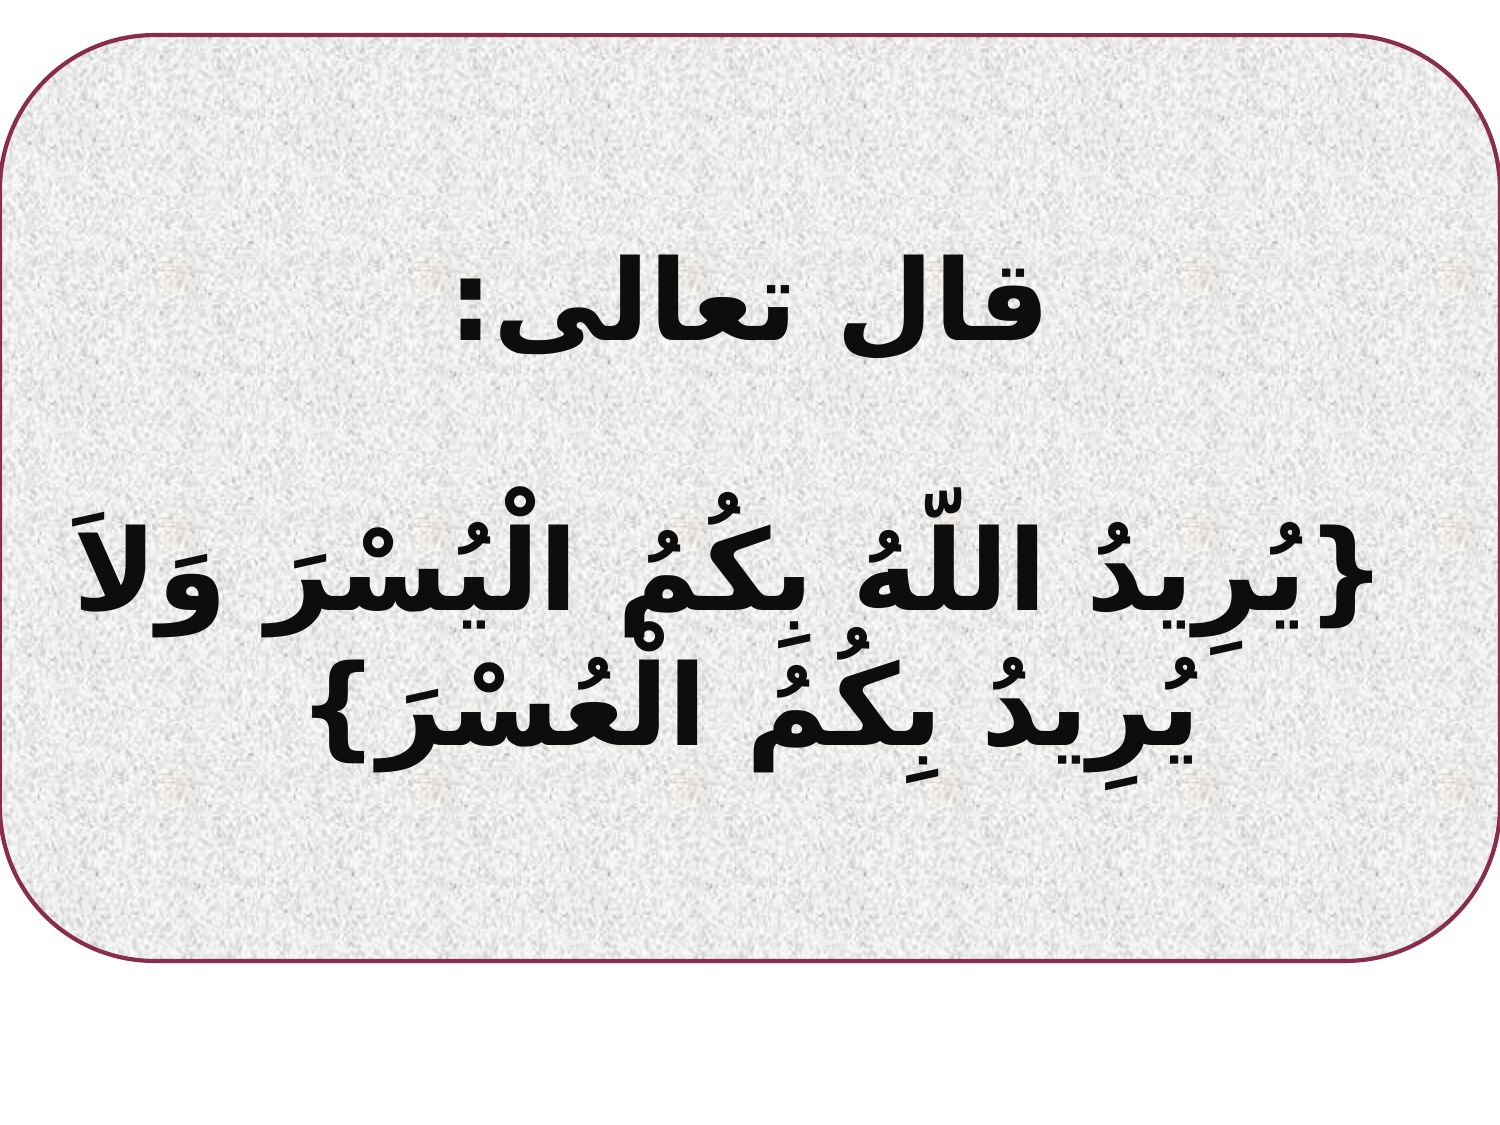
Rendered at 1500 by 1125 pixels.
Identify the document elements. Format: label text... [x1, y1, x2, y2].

text_box قال تعالى: {يُرِيدُ اللّهُ بِكُمُ الْيُسْرَ وَلاَ يُرِيدُ بِكُمُ الْعُسْرَ} [0, 32, 1500, 964]
